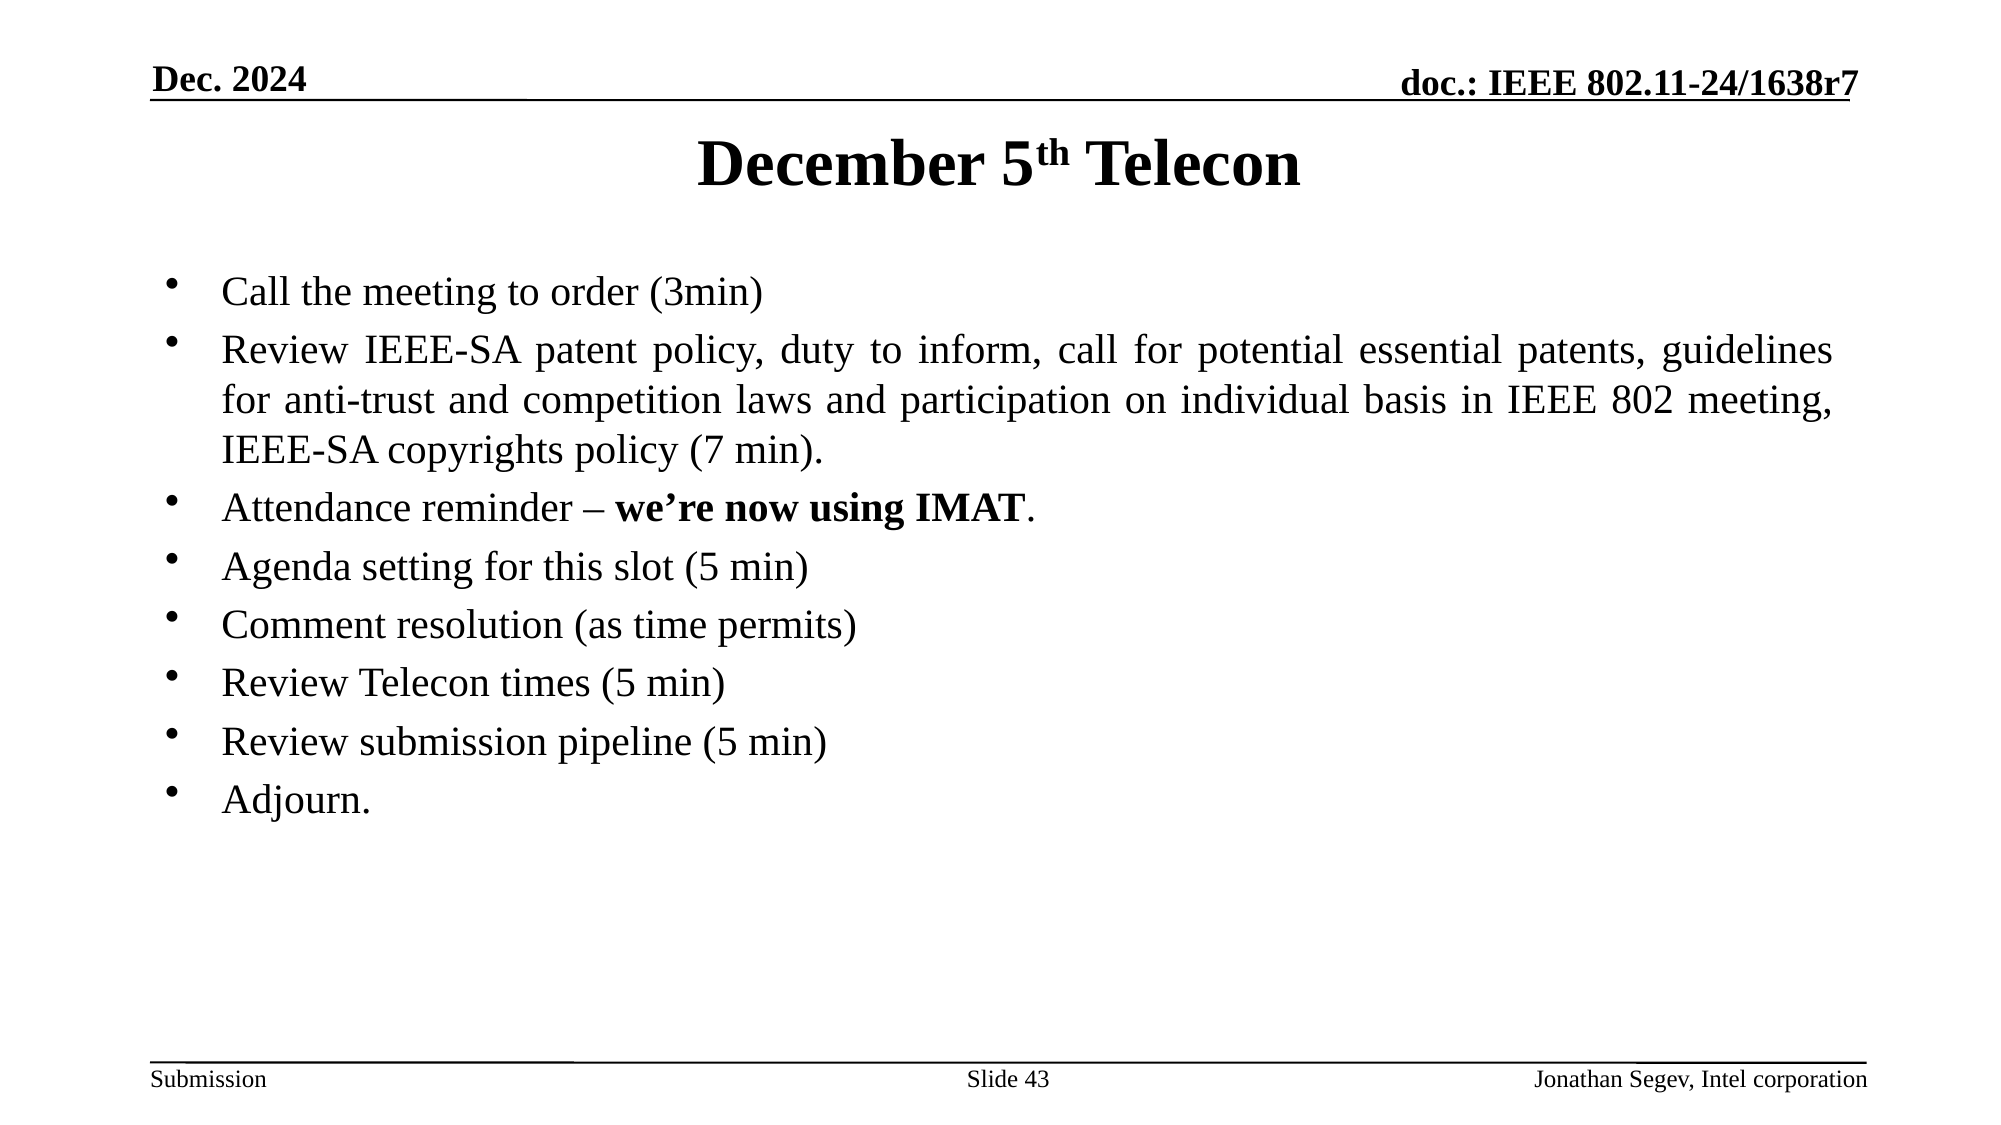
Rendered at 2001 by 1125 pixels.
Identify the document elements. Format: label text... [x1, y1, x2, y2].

list Call the meeting to order (3min) Review IEEE-SA patent policy, duty to inform, call for potential essential patents, guidelines for anti-trust and competition laws and participation on individual basis in IEEE 802 meeting, IEEE-SA copyrights policy (7 min). Attendance reminder – we’re now using IMAT. Agenda setting for this slot (5 min) Comment resolution (as time permits) Review Telecon times (5 min) Review submission pipeline (5 min) Adjourn. [149, 255, 1850, 1048]
title December 5th Telecon [149, 112, 1850, 205]
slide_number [152, 54, 563, 100]
slide_number Slide 43 [950, 1061, 1067, 1123]
footer Jonathan Segev, Intel corporation [1171, 1061, 1869, 1093]
